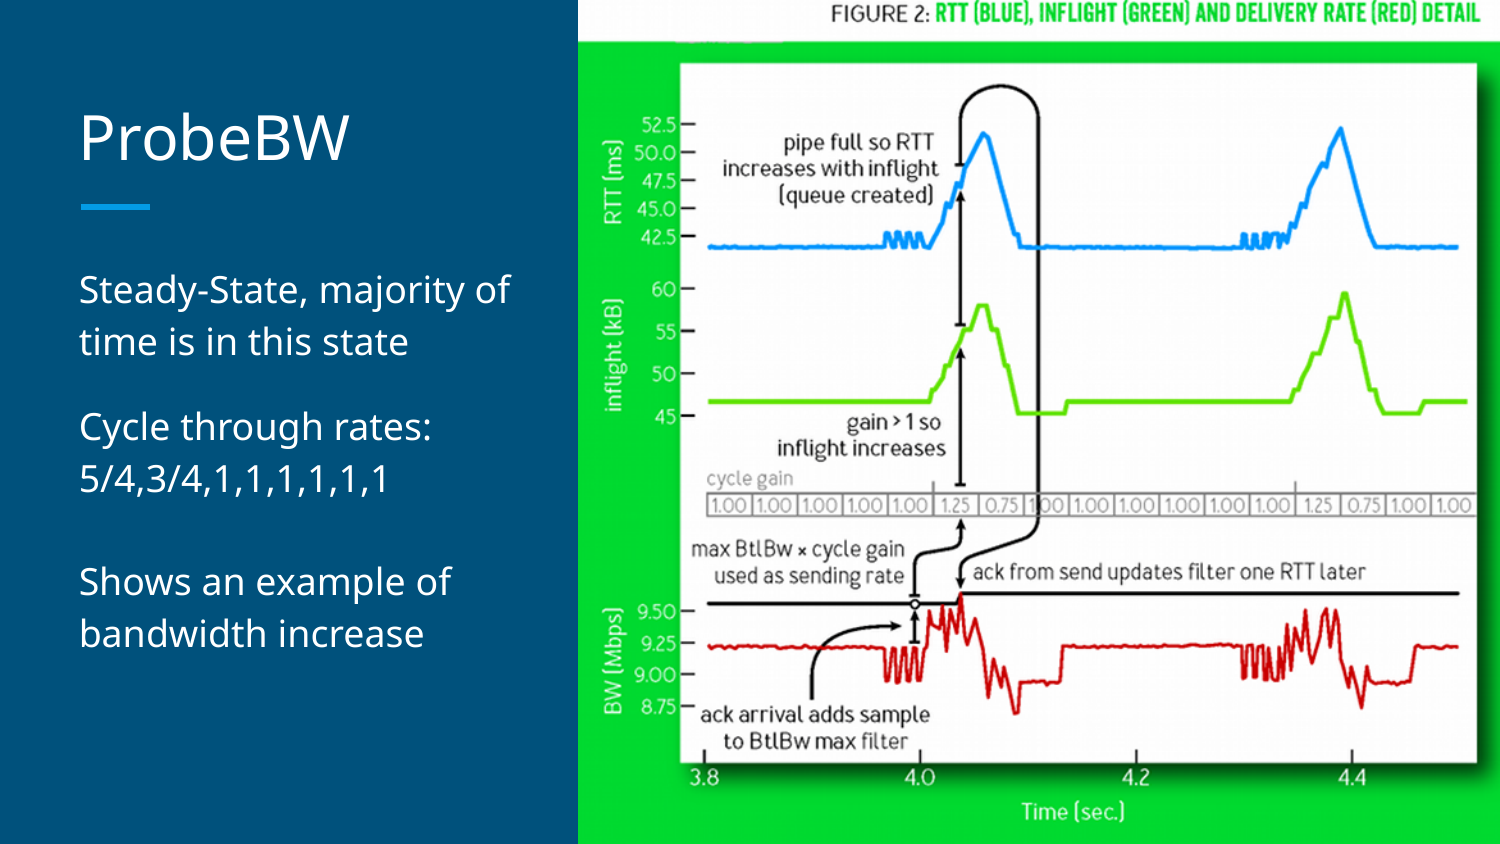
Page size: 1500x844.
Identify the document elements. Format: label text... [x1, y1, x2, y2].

picture [579, 0, 1500, 844]
list Steady-State, majority of time is in this state Cycle through rates: 5/4,3/4,1,1,1,1,1,1 Shows an example of bandwidth increase [63, 244, 572, 750]
title ProbeBW [63, 75, 572, 188]
